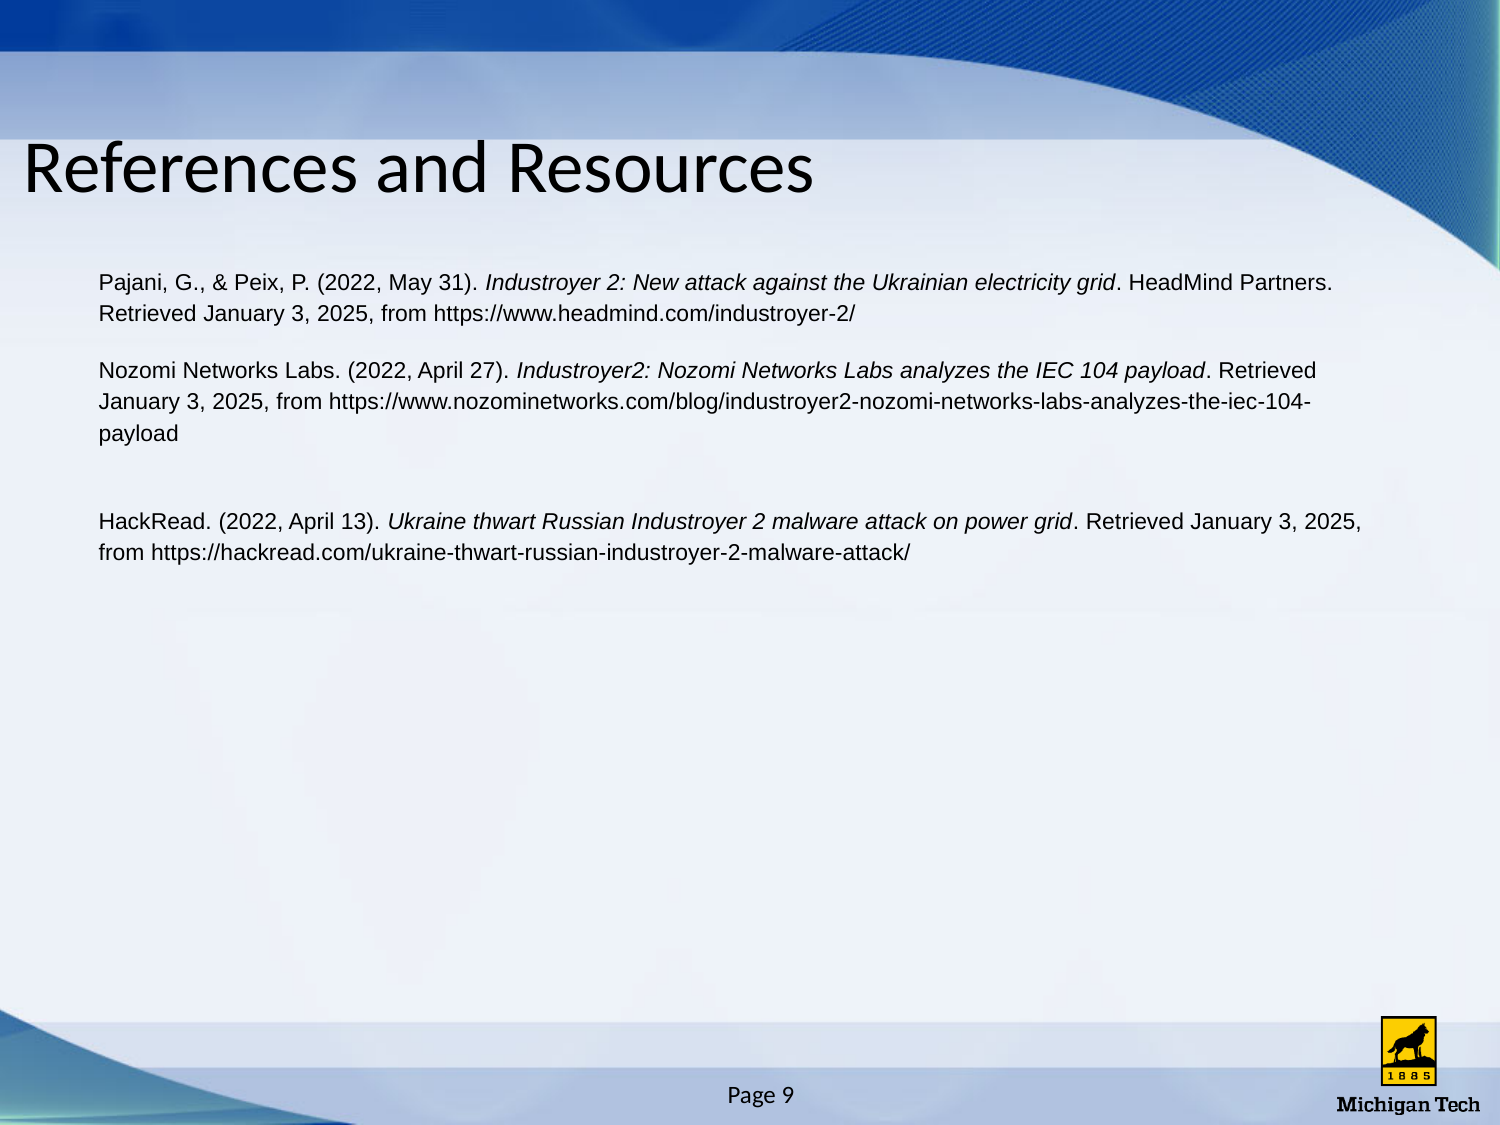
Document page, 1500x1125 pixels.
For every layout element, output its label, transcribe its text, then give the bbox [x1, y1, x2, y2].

title References and Resources [12, 75, 1263, 263]
picture [0, 0, 1500, 1125]
list Pajani, G., & Peix, P. (2022, May 31). Industroyer 2: New attack against the Ukrainian electricity grid. HeadMind Partners. Retrieved January 3, 2025, from https://www.headmind.com/industroyer-2/ Nozomi Networks Labs. (2022, April 27). Industroyer2: Nozomi Networks Labs analyzes the IEC 104 payload. Retrieved January 3, 2025, from https://www.nozominetworks.com/blog/industroyer2-nozomi-networks-labs-analyzes-the-iec-104-payload HackRead. (2022, April 13). Ukraine thwart Russian Industroyer 2 malware attack on power grid. Retrieved January 3, 2025, from https://hackread.com/ukraine-thwart-russian-industroyer-2-malware-attack/ [87, 251, 1382, 966]
